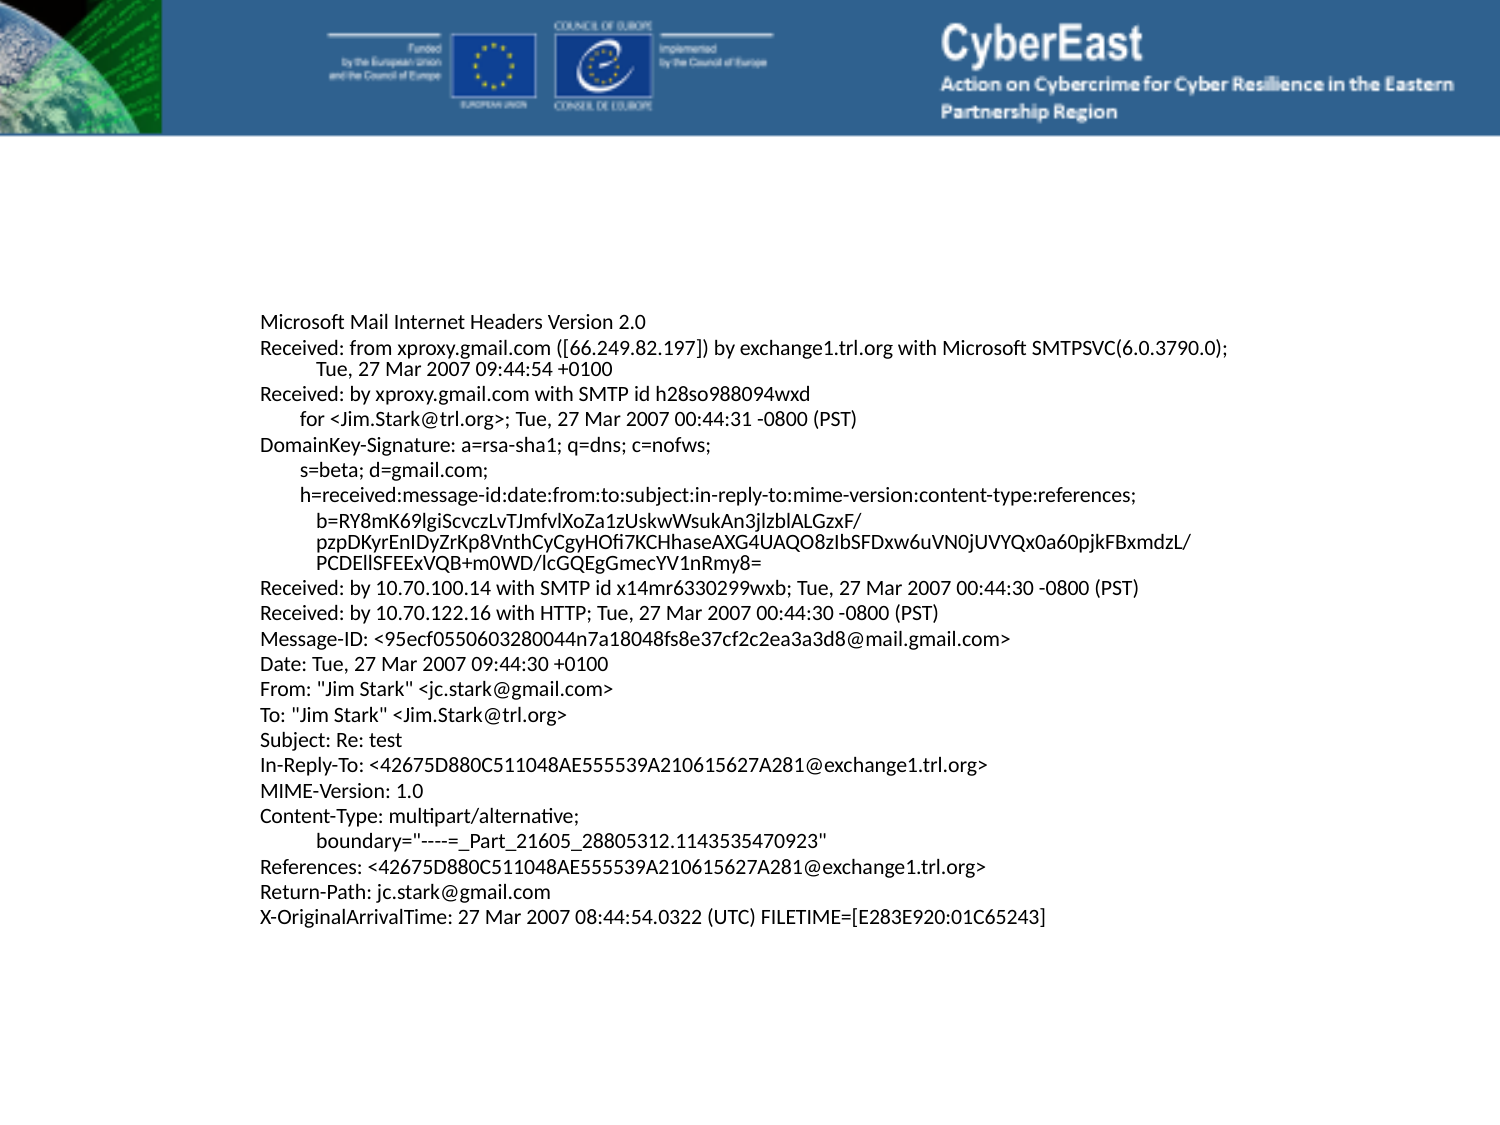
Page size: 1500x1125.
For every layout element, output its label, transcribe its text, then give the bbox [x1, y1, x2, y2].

text_box Microsoft Mail Internet Headers Version 2.0 Received: from xproxy.gmail.com ([66.249.82.197]) by exchange1.trl.org with Microsoft SMTPSVC(6.0.3790.0); Tue, 27 Mar 2007 09:44:54 +0100 Received: by xproxy.gmail.com with SMTP id h28so988094wxd for <Jim.Stark@trl.org>; Tue, 27 Mar 2007 00:44:31 -0800 (PST) DomainKey-Signature: a=rsa-sha1; q=dns; c=nofws; s=beta; d=gmail.com; h=received:message-id:date:from:to:subject:in-reply-to:mime-version:content-type:references; b=RY8mK69lgiScvczLvTJmfvlXoZa1zUskwWsukAn3jlzblALGzxF/pzpDKyrEnIDyZrKp8VnthCyCgyHOfi7KCHhaseAXG4UAQO8zIbSFDxw6uVN0jUVYQx0a60pjkFBxmdzL/PCDEllSFEExVQB+m0WD/lcGQEgGmecYV1nRmy8= Received: by 10.70.100.14 with SMTP id x14mr6330299wxb; Tue, 27 Mar 2007 00:44:30 -0800 (PST) Received: by 10.70.122.16 with HTTP; Tue, 27 Mar 2007 00:44:30 -0800 (PST) Message-ID: <95ecf0550603280044n7a18048fs8e37cf2c2ea3a3d8@mail.gmail.com> Date: Tue, 27 Mar 2007 09:44:30 +0100 From: "Jim Stark" <jc.stark@gmail.com> To: "Jim Stark" <Jim.Stark@trl.org> Subject: Re: test In-Reply-To: <42675D880C511048AE555539A210615627A281@exchange1.trl.org> MIME-Version: 1.0 Content-Type: multipart/alternative; boundary="----=_Part_21605_28805312.1143535470923" References: <42675D880C511048AE555539A210615627A281@exchange1.trl.org> Return-Path: jc.stark@gmail.com X-OriginalArrivalTime: 27 Mar 2007 08:44:54.0322 (UTC) FILETIME=[E283E920:01C65243] [245, 305, 1258, 971]
picture [0, 0, 1500, 1125]
